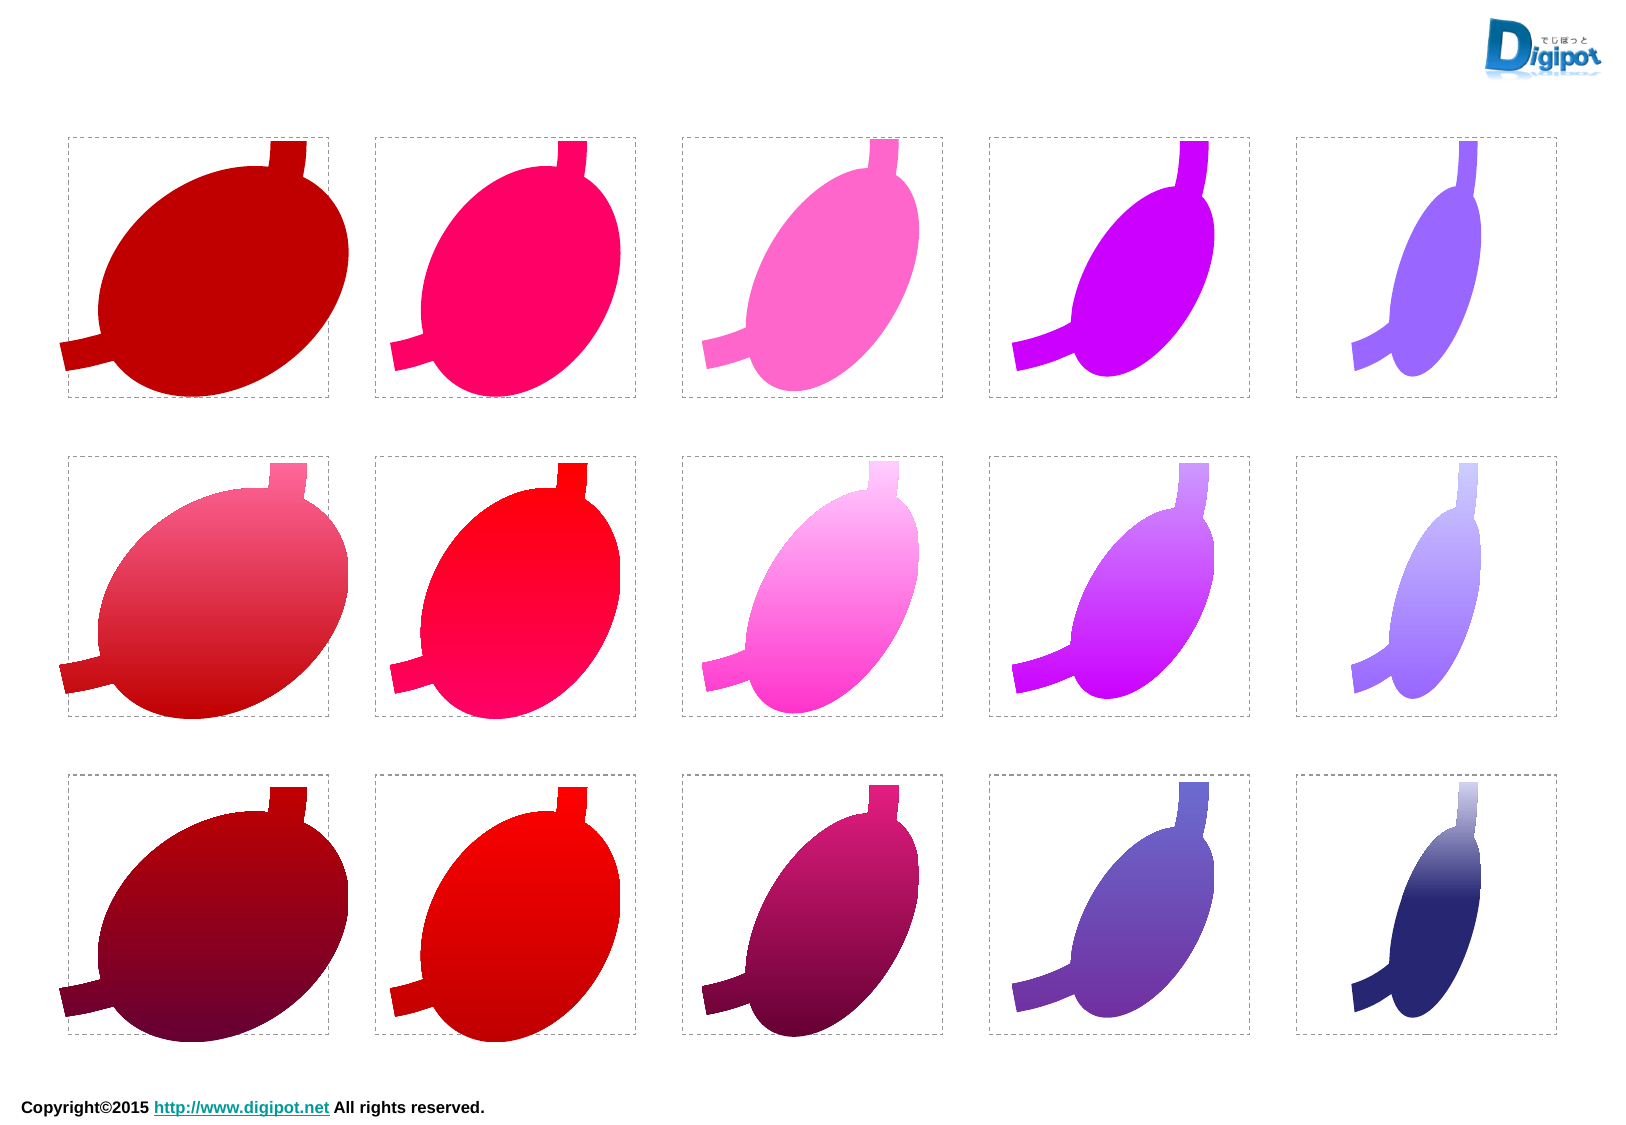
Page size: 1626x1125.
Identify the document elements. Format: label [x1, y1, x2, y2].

picture [1485, 18, 1602, 82]
text_box [1009, 780, 1217, 1020]
text_box [1349, 461, 1484, 701]
text_box [699, 137, 922, 394]
text_box [1349, 138, 1484, 379]
text_box [387, 461, 623, 722]
text_box [57, 784, 351, 1045]
text_box [1349, 780, 1484, 1020]
text_box [57, 138, 351, 399]
text_box [387, 784, 623, 1045]
text_box [699, 459, 922, 716]
text_box [57, 461, 351, 722]
text_box [1009, 138, 1217, 379]
text_box [387, 138, 623, 399]
text_box [699, 782, 922, 1039]
text_box [1009, 461, 1217, 701]
